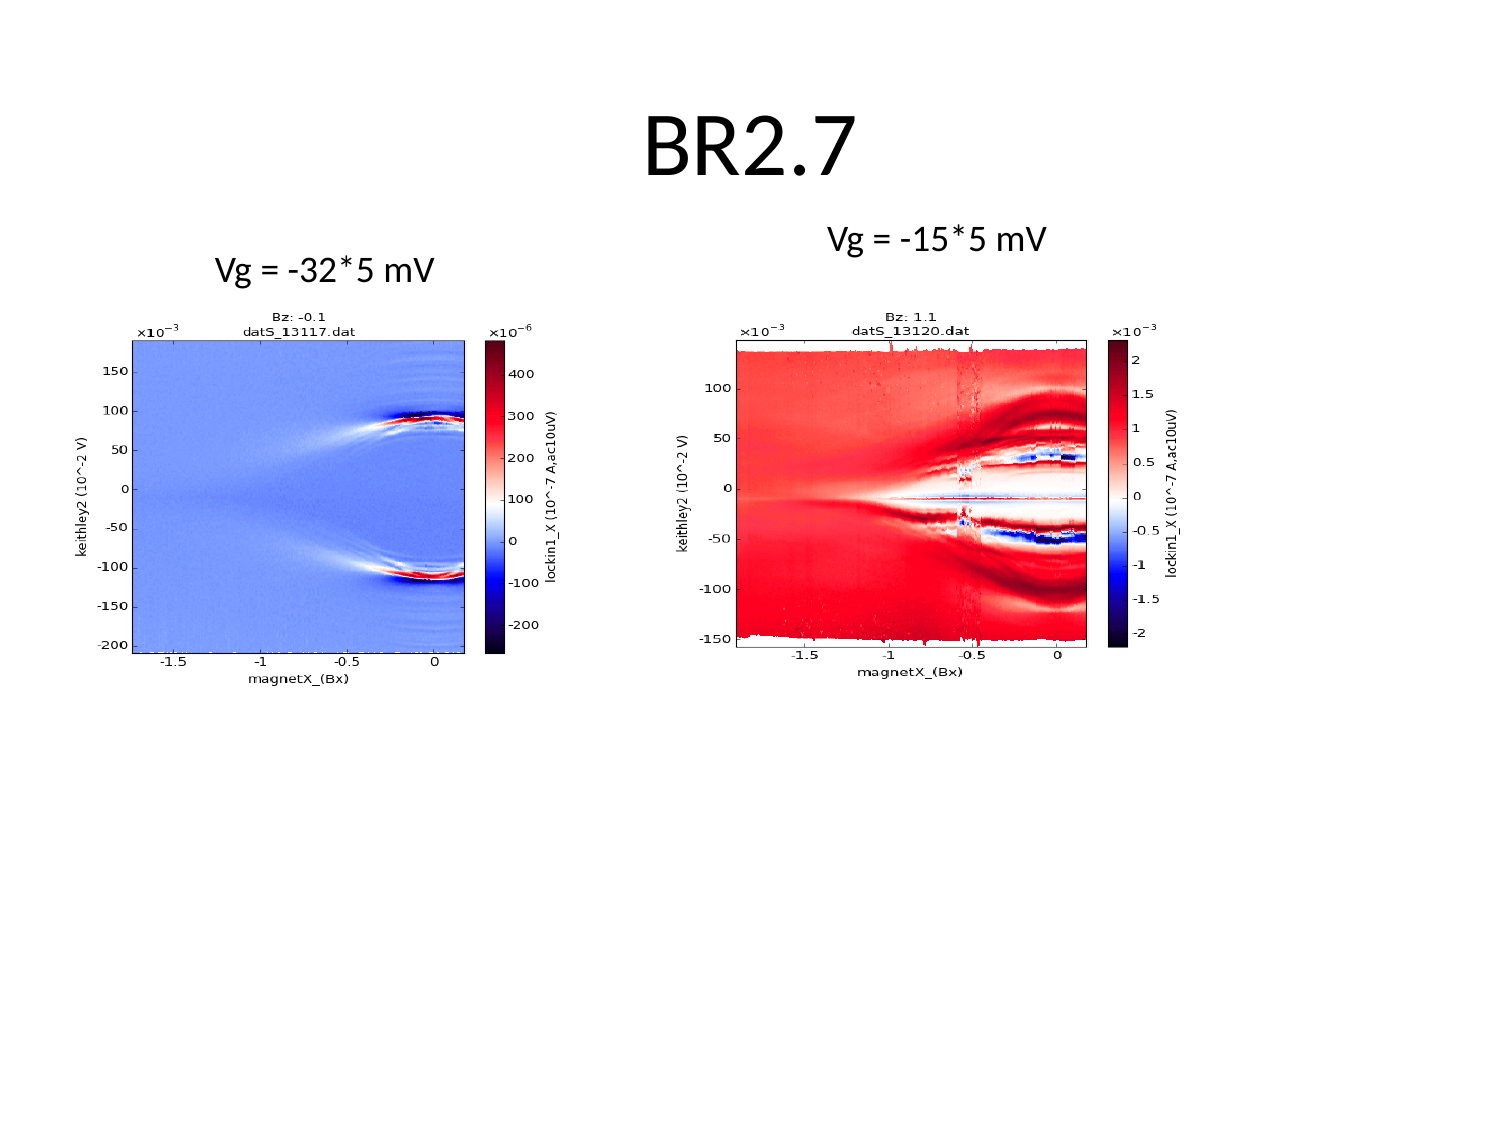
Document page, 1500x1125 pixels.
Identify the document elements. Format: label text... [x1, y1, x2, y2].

text_box Vg = -15*5 mV [812, 206, 1125, 266]
picture [662, 299, 1197, 692]
text_box Vg = -32*5 mV [199, 237, 513, 298]
picture [62, 299, 572, 698]
title BR2.7 [75, 45, 1425, 233]
